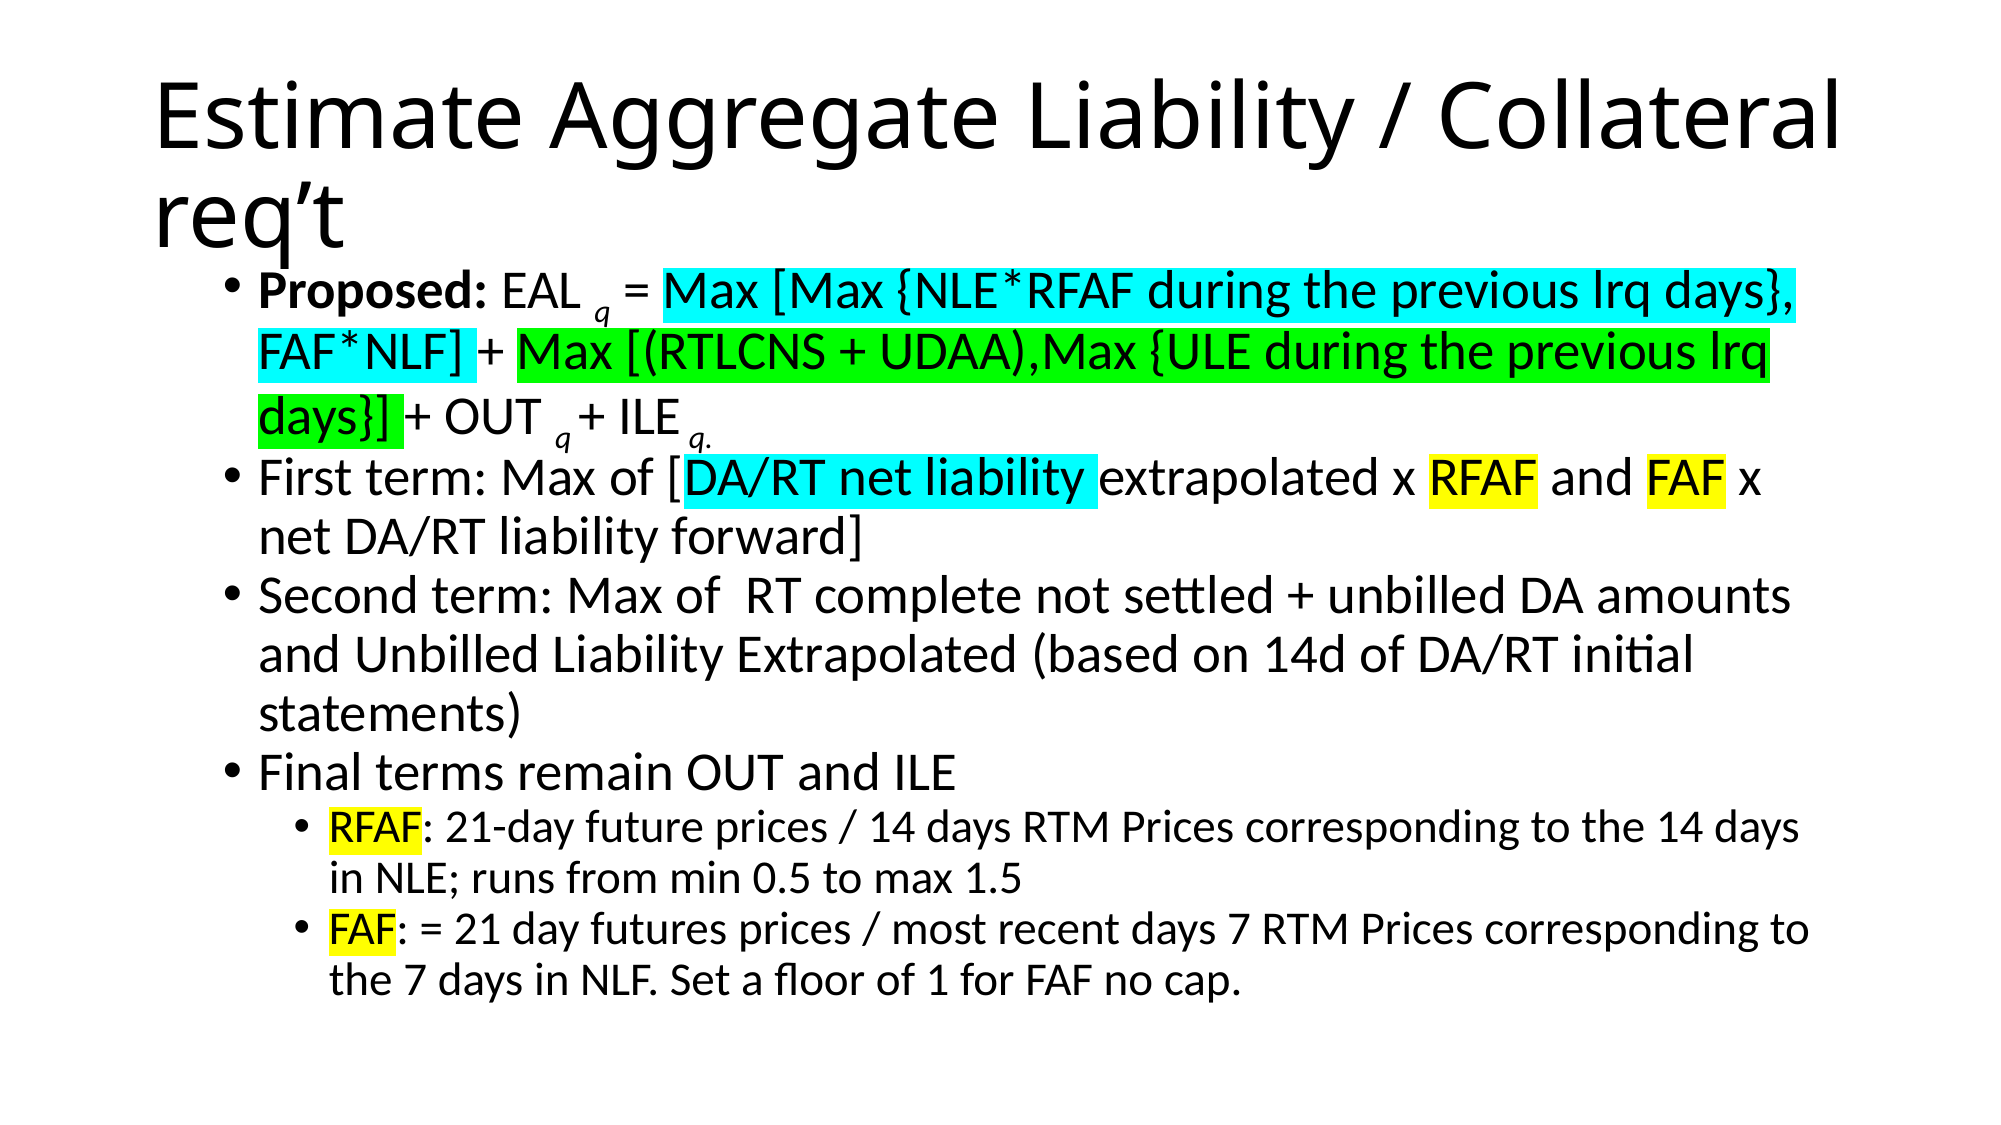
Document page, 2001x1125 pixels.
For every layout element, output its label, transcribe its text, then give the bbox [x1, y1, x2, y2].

title Estimate Aggregate Liability / Collateral req’t [137, 59, 1863, 247]
list Proposed: EAL q = Max [Max {NLE*RFAF during the previous lrq days}, FAF*NLF] + Max [(RTLCNS + UDAA),Max {ULE during the previous lrq days}] + OUT q + ILE q. First term: Max of [DA/RT net liability extrapolated x RFAF and FAF x net DA/RT liability forward] Second term: Max of RT complete not settled + unbilled DA amounts and Unbilled Liability Extrapolated (based on 14d of DA/RT initial statements) Final terms remain OUT and ILE RFAF: 21-day future prices / 14 days RTM Prices corresponding to the 14 days in NLE; runs from min 0.5 to max 1.5 FAF: = 21 day futures prices / most recent days 7 RTM Prices corresponding to the 7 days in NLF. Set a floor of 1 for FAF no cap. [137, 247, 1863, 1014]
